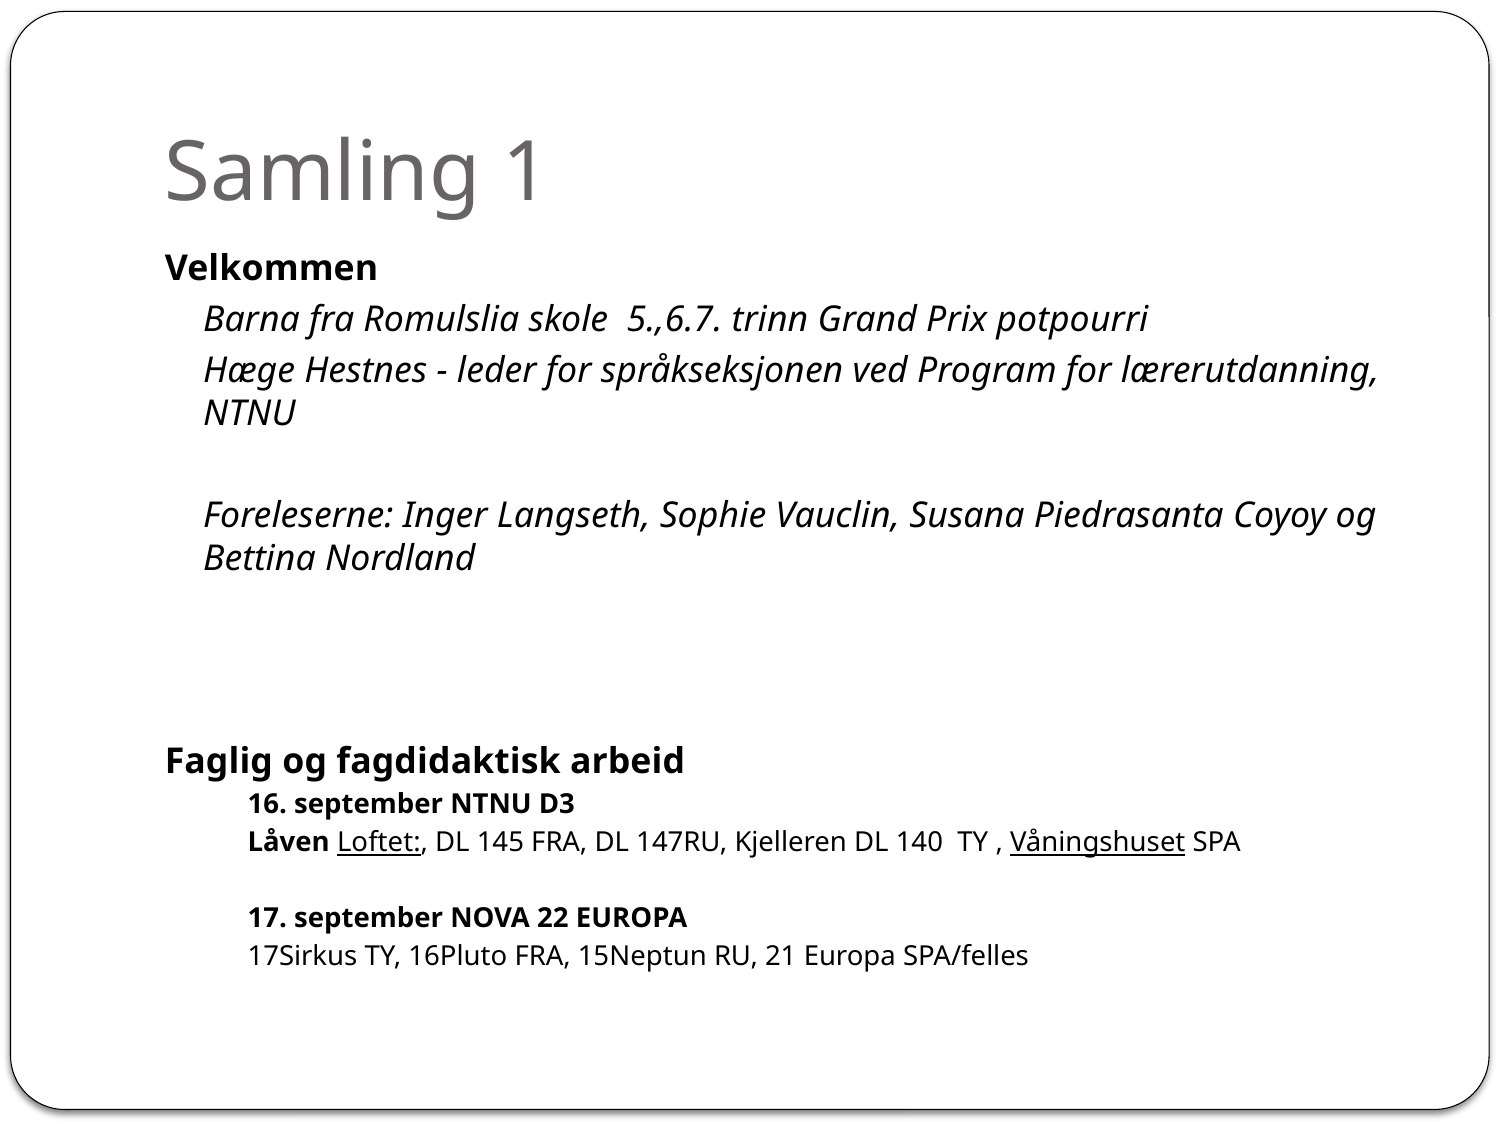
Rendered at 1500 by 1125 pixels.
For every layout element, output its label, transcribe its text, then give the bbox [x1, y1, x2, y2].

list Velkommen Barna fra Romulslia skole 5.,6.7. trinn Grand Prix potpourri Hæge Hestnes - leder for språkseksjonen ved Program for lærerutdanning, NTNU Foreleserne: Inger Langseth, Sophie Vauclin, Susana Piedrasanta Coyoy og Bettina Nordland Faglig og fagdidaktisk arbeid 16. september NTNU D3 Låven Loftet:, DL 145 FRA, DL 147RU, Kjelleren DL 140 TY , Våningshuset SPA 17. september NOVA 22 EUROPA 17Sirkus TY, 16Pluto FRA, 15Neptun RU, 21 Europa SPA/felles [150, 237, 1425, 988]
title Samling 1 [150, 45, 1425, 233]
